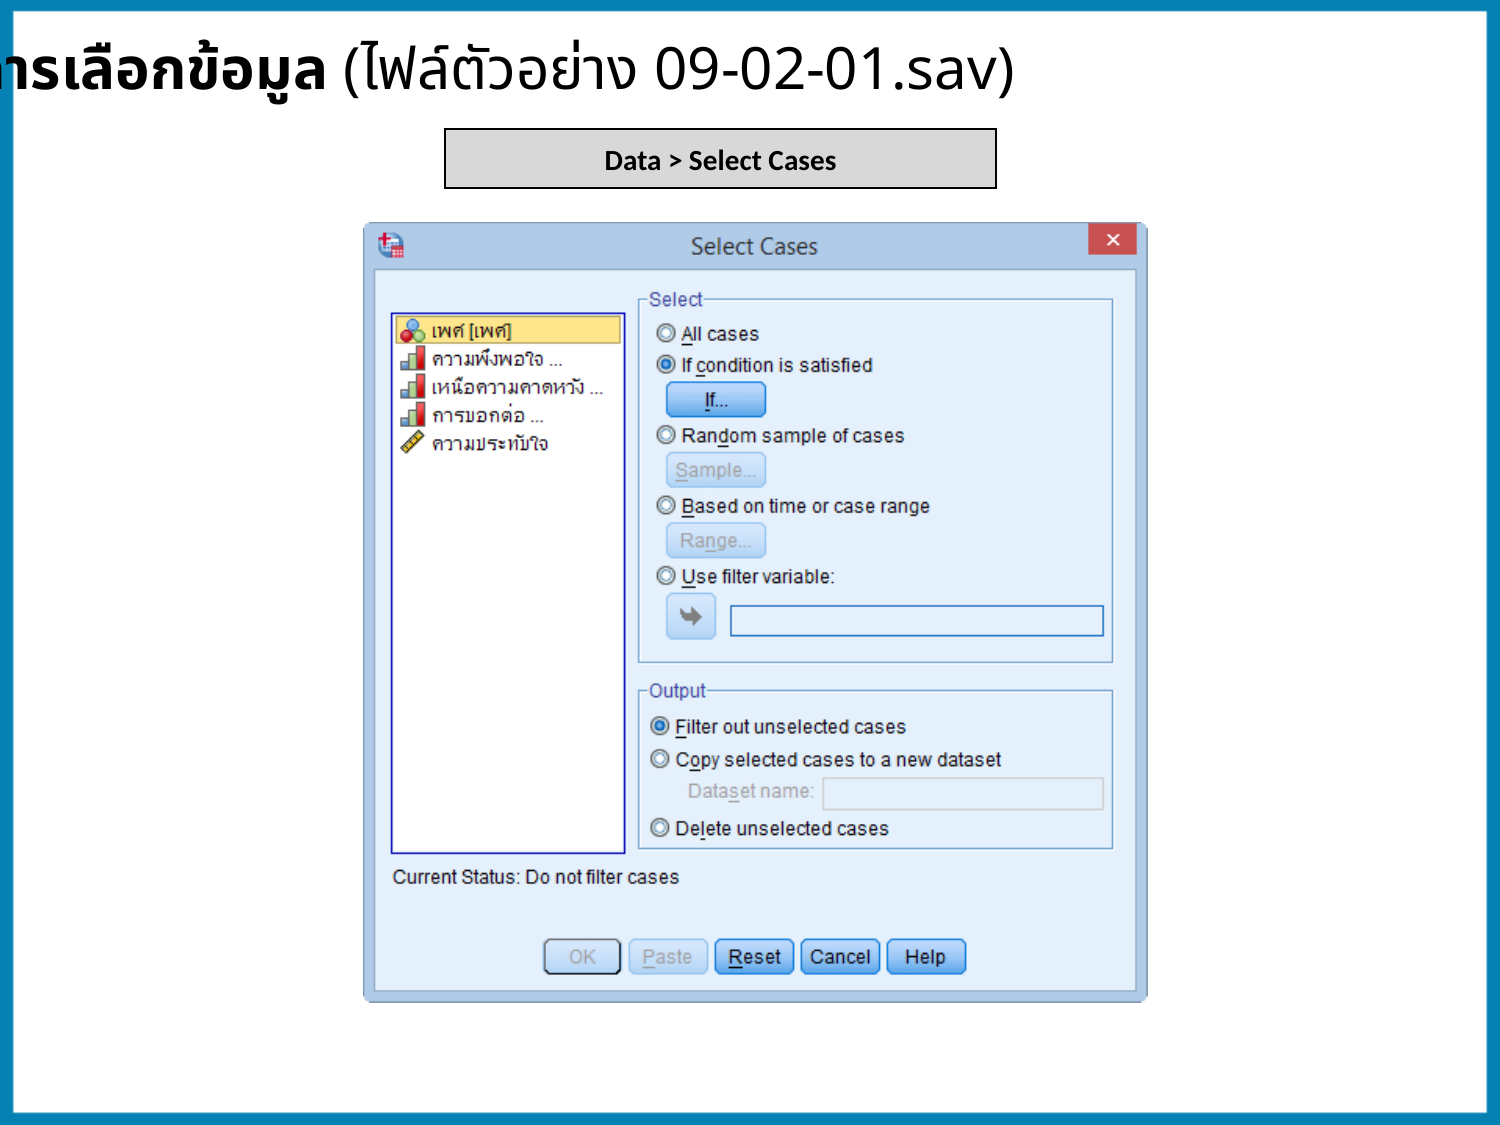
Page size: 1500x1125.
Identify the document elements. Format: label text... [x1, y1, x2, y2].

text_box Data > Select Cases [445, 128, 997, 188]
picture [13, 11, 1487, 1113]
text_box 9.3.3 การเลือกข้อมูล (ไฟล์ตัวอย่าง 09-02-01.sav) [0, 23, 1045, 109]
